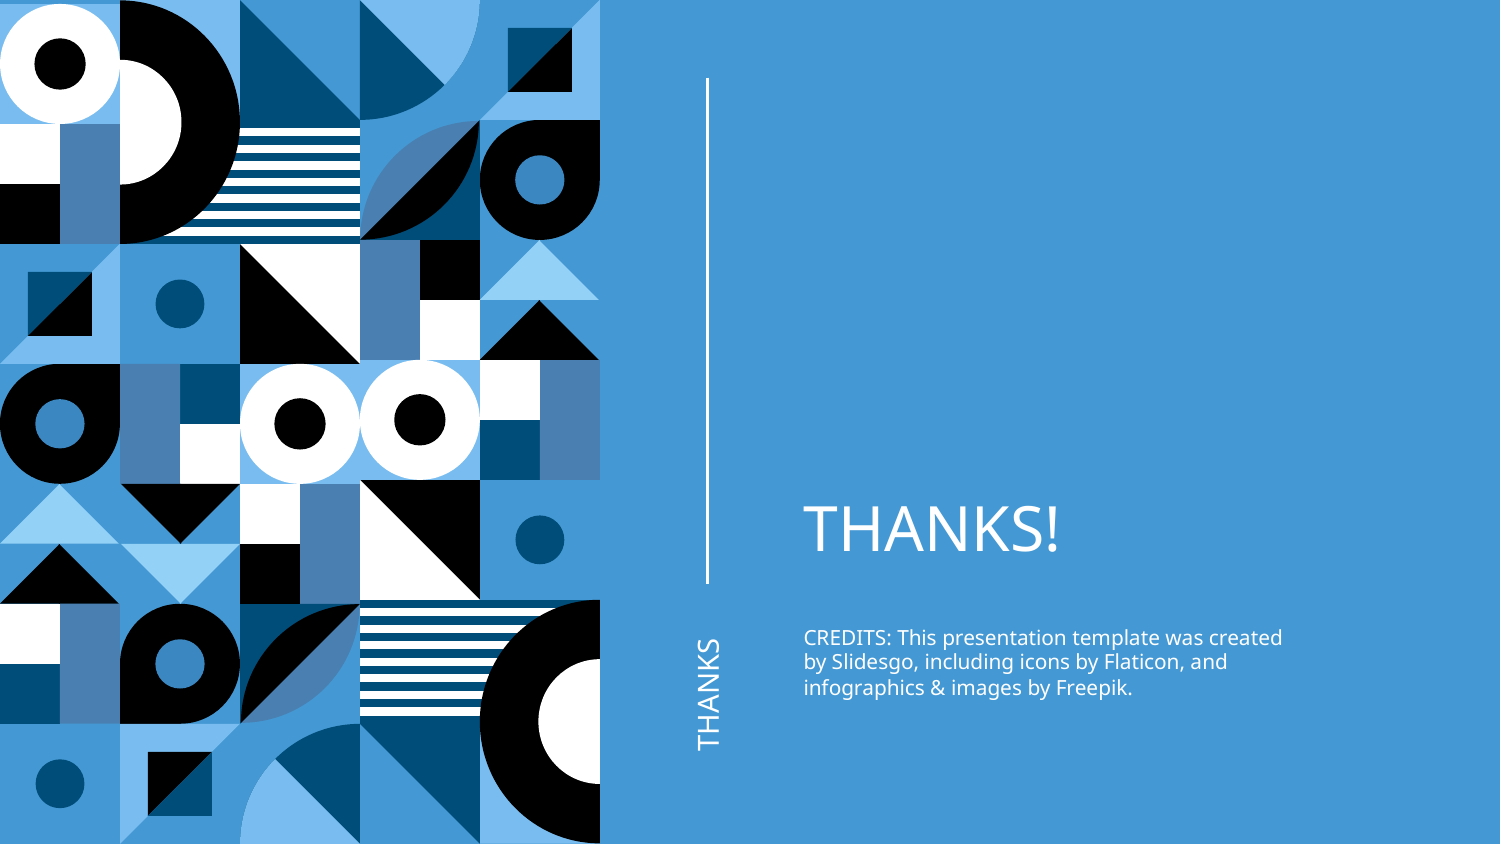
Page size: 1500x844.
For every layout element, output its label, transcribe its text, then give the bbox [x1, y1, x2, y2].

subtitle THANKS [674, 609, 740, 767]
title THANKS! [788, 441, 1192, 580]
